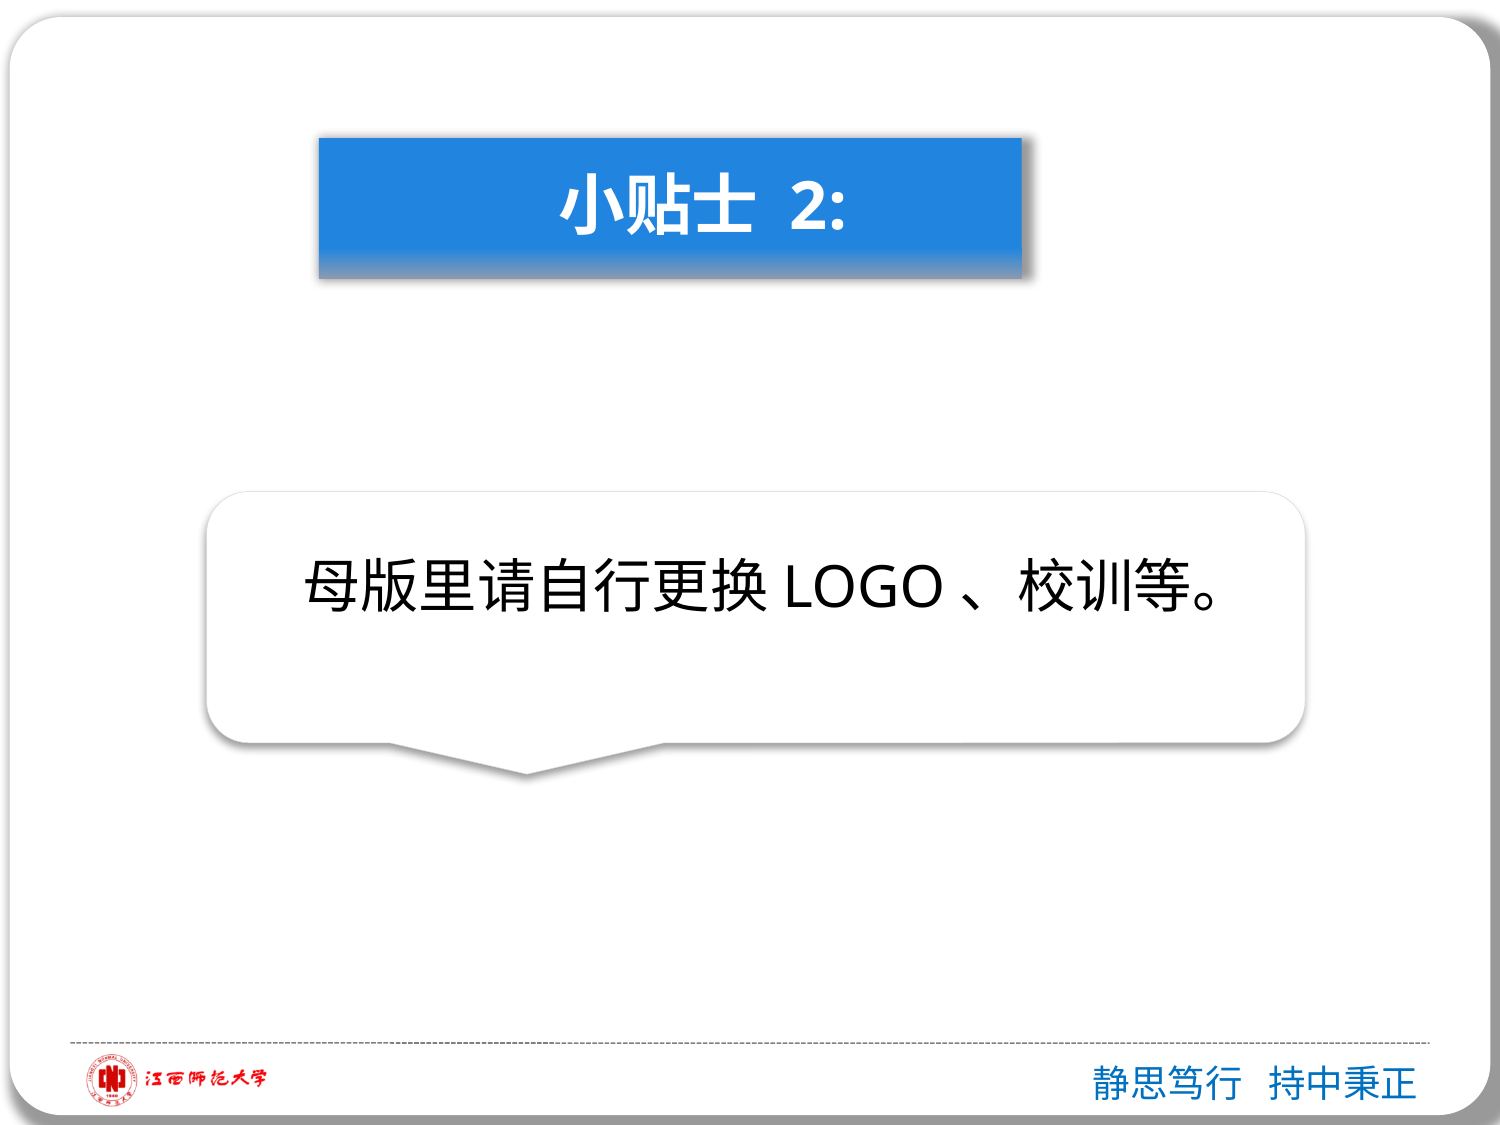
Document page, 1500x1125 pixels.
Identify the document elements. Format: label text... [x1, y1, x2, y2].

text_box [204, 489, 1308, 777]
picture [82, 1046, 270, 1113]
text_box [317, 136, 1024, 281]
text_box 小贴士 2: [497, 155, 863, 251]
text_box 母版里请自行更换LOGO、校训等。 [221, 541, 1270, 627]
